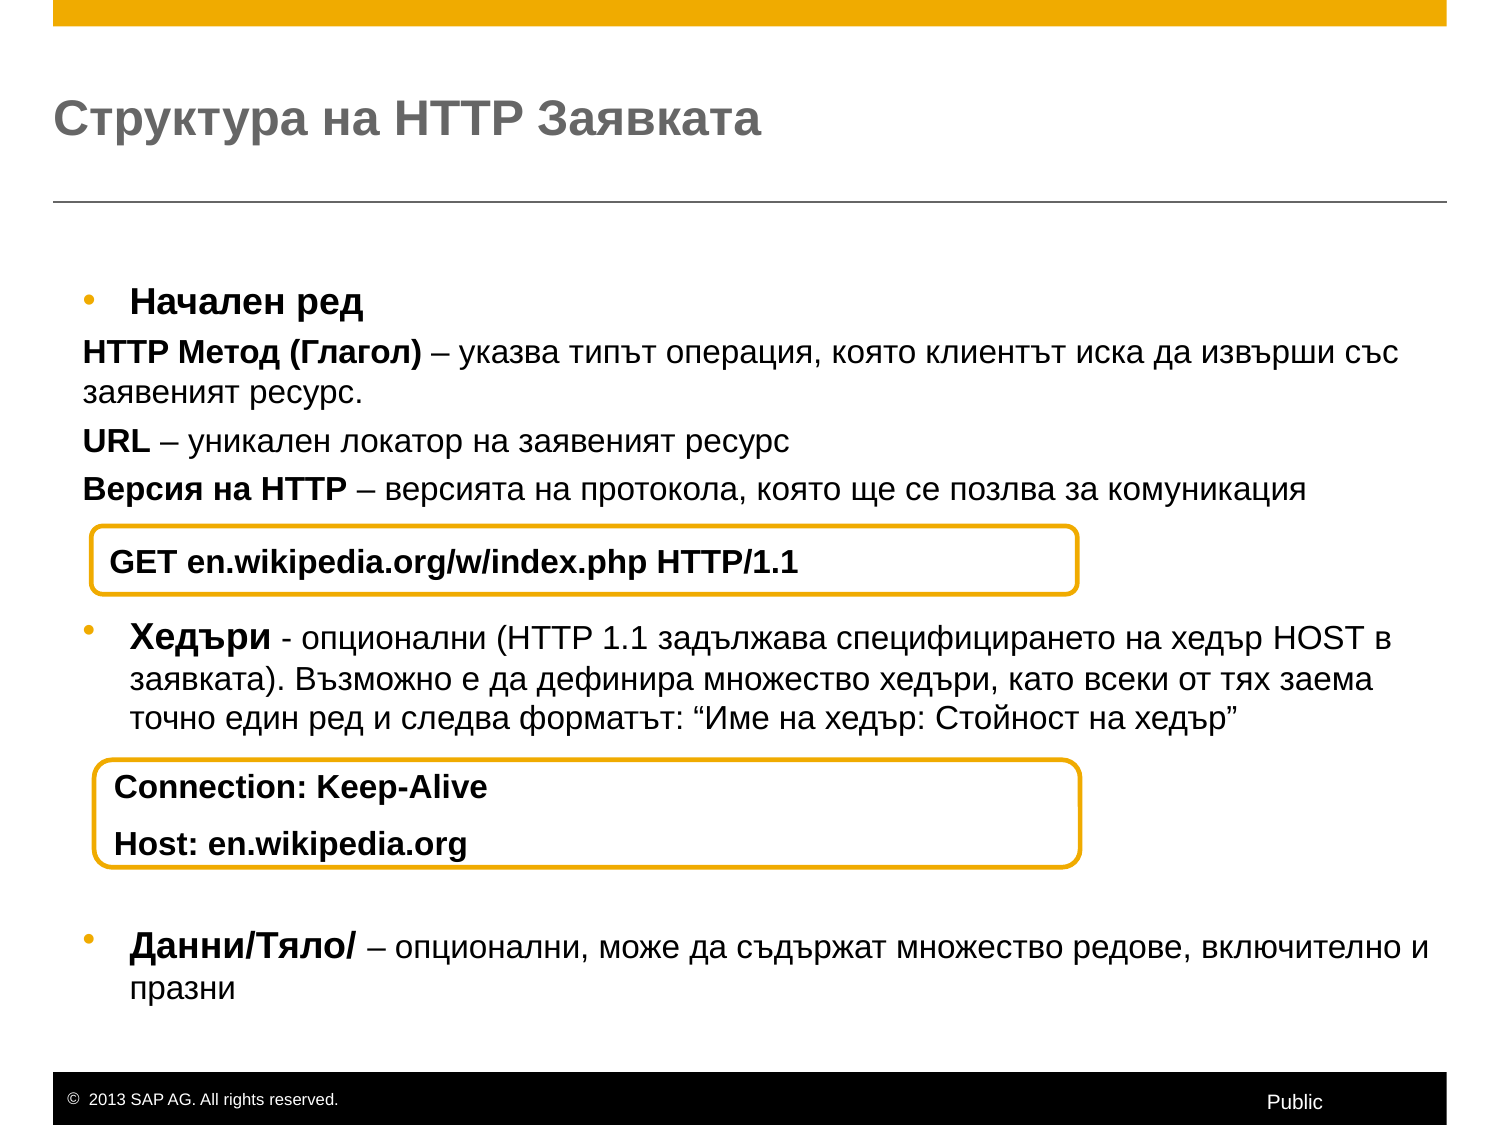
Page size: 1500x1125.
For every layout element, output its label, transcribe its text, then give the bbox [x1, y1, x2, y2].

list Начален ред HTTP Метод (Глагол) – указва типът операция, която клиентът иска да извърши със заявеният ресурс. URL – уникален локатор на заявеният ресурс Версия на HTTP – версията на протокола, която ще се позлва за комуникация Хедъри - опционални (HTTP 1.1 задължава специфицирането на хедър HOST в заявката). Възможно е да дефинира множество хедъри, като всеки от тях заема точно един ред и следва форматът: “Име на хедър: Стойност на хедър” Данни/Тяло/ – опционални, може да съдържат множество редове, включително и празни [53, 277, 1447, 1028]
text_box Connection: Keep-Alive Host: en.wikipedia.org [92, 758, 1082, 869]
text_box GET en.wikipedia.org/w/index.php HTTP/1.1 [89, 524, 1079, 596]
title Структура на HTTP Заявката [53, 53, 1447, 178]
